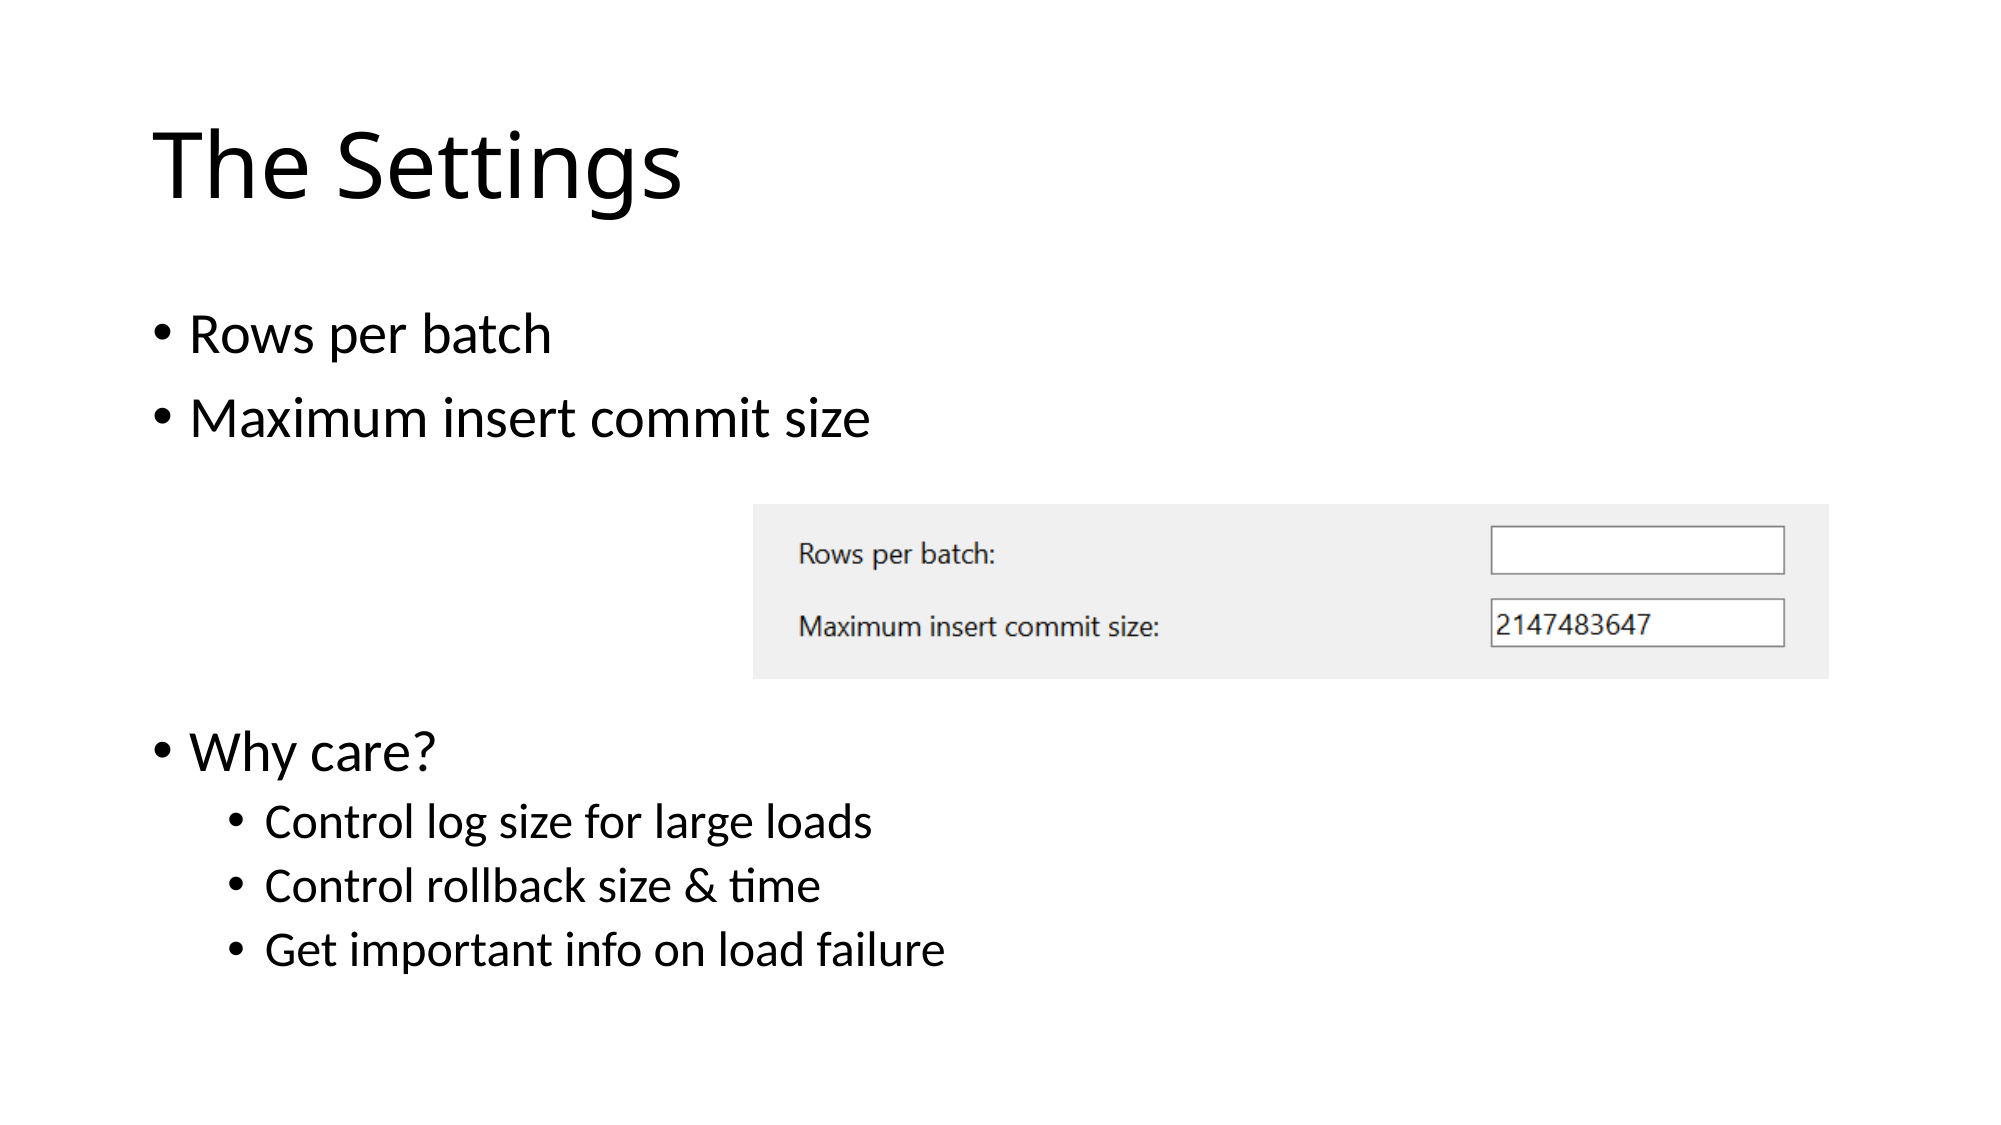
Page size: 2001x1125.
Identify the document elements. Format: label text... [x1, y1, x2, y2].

list Rows per batch Maximum insert commit size Why care? Control log size for large loads Control rollback size & time Get important info on load failure [137, 295, 1863, 1014]
title The Settings [137, 59, 1863, 278]
picture [753, 504, 1829, 679]
